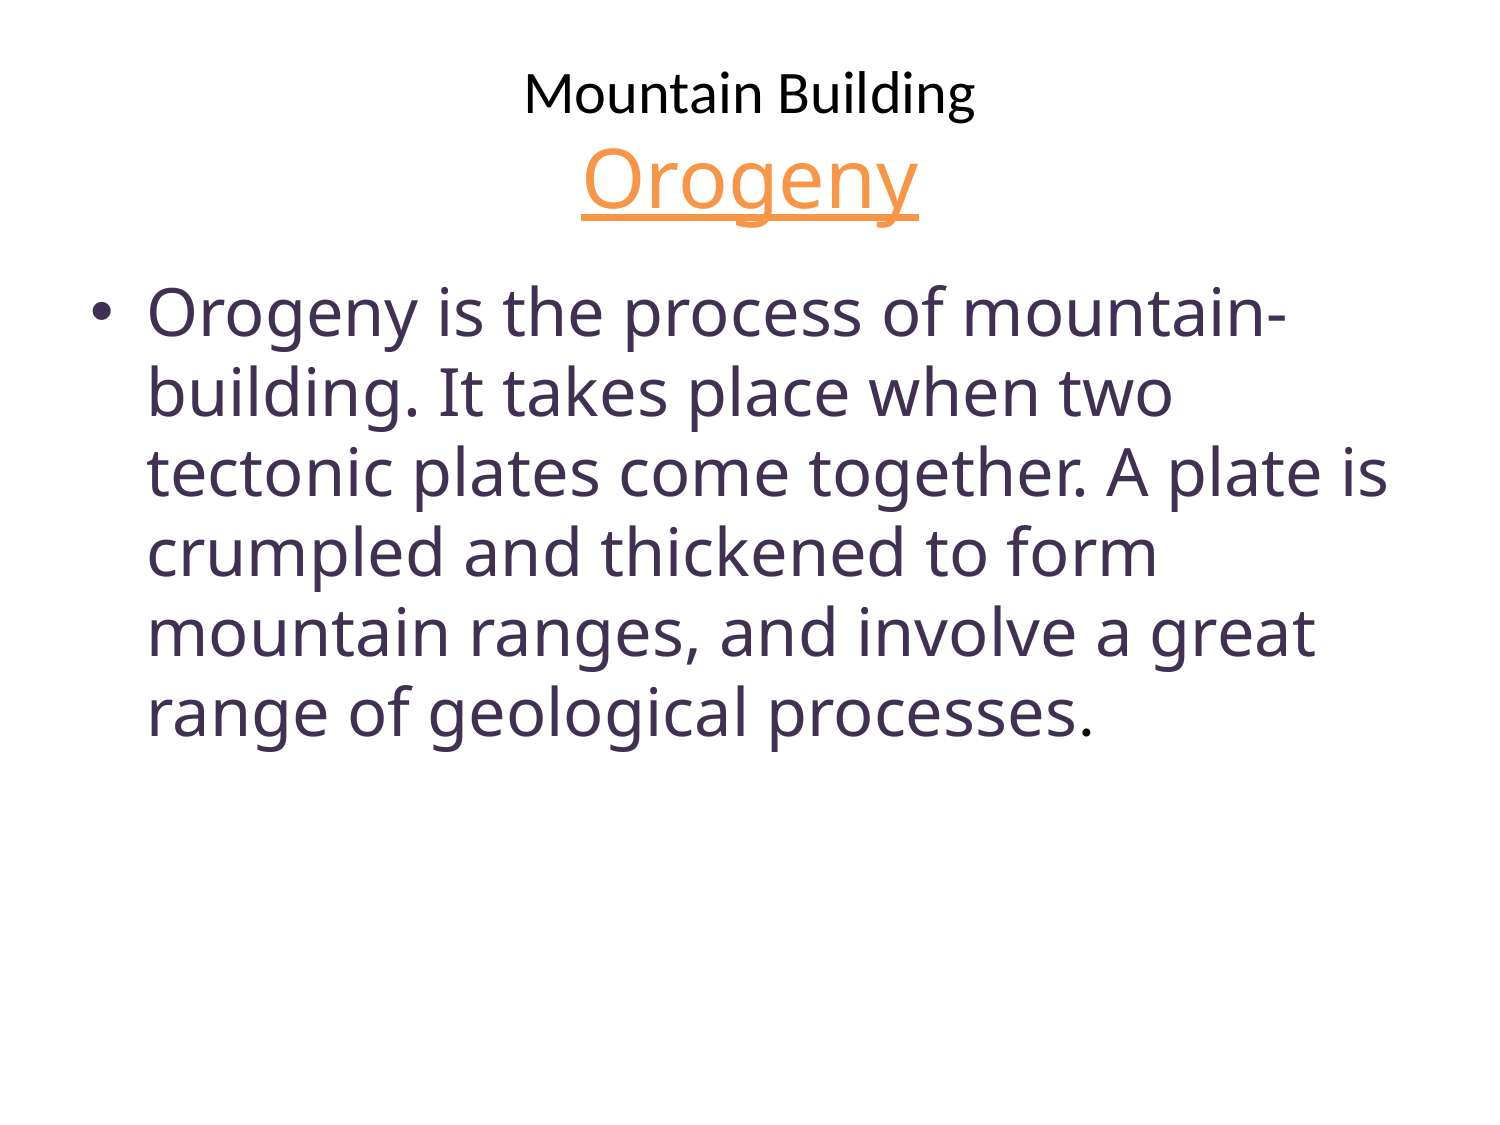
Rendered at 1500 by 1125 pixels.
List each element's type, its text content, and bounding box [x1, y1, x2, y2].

title Mountain Building Orogeny [75, 45, 1425, 233]
list Orogeny is the process of mountain-building. It takes place when two tectonic plates come together. A plate is crumpled and thickened to form mountain ranges, and involve a great range of geological processes. [75, 262, 1425, 1005]
